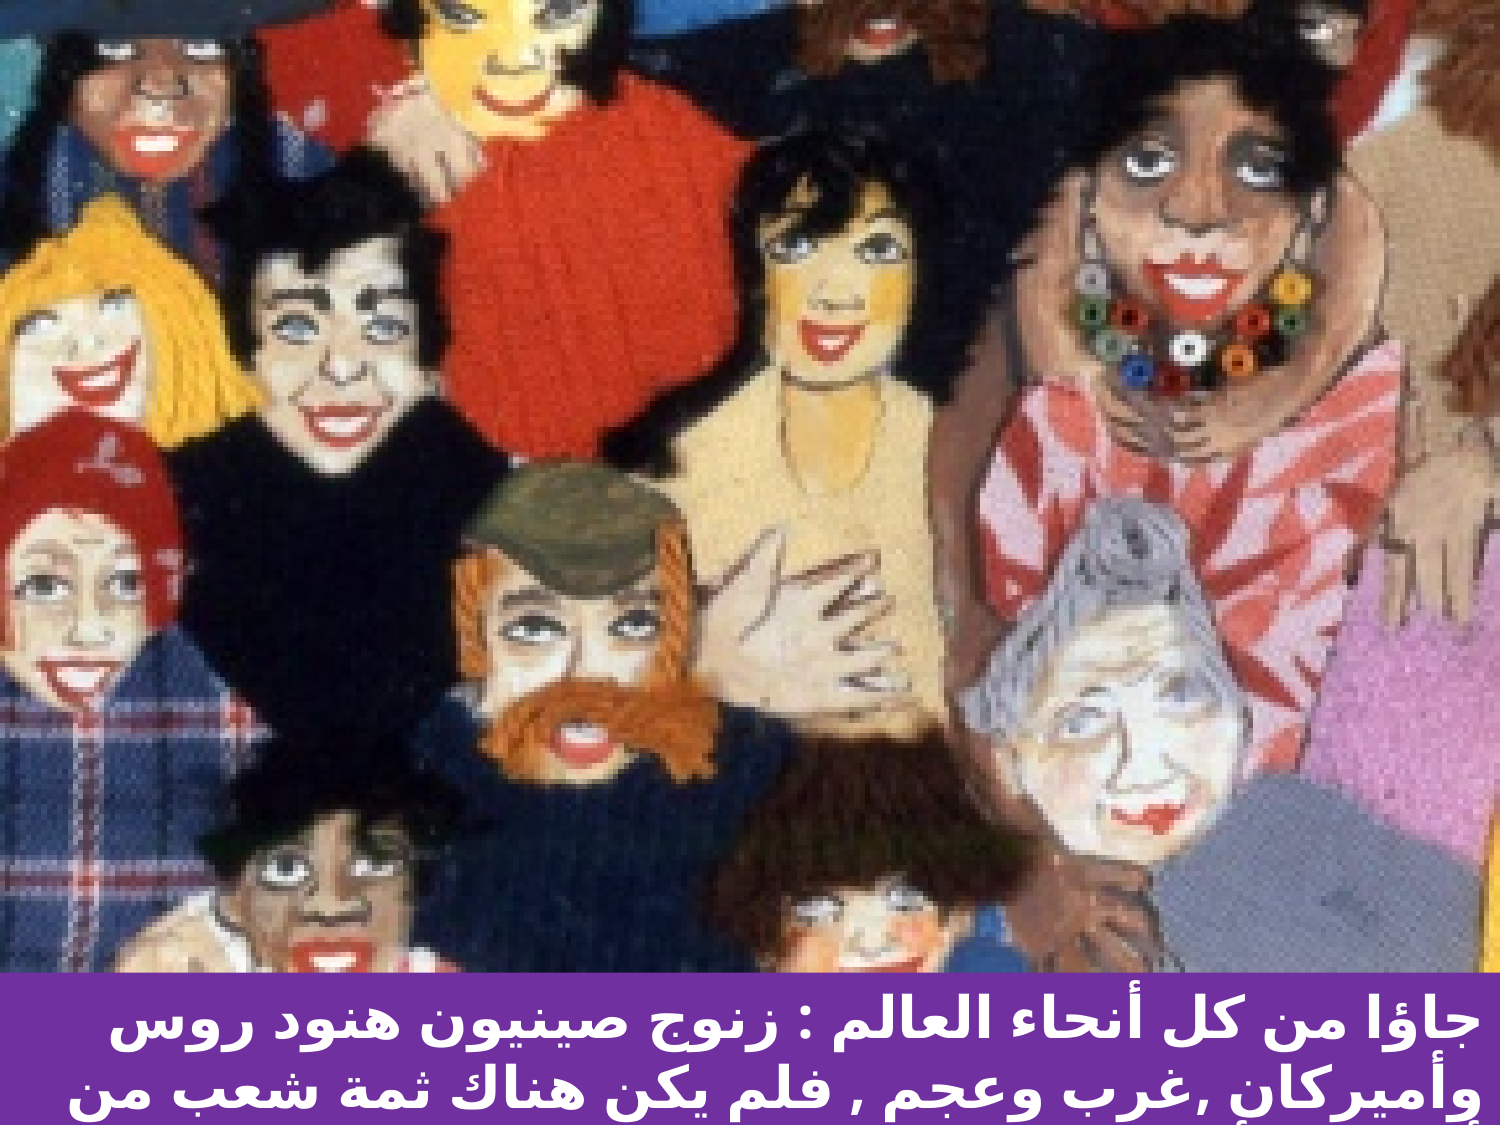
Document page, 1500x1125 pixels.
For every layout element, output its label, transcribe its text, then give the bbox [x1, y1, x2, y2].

text_box جاؤا من كل أنحاء العالم : زنوج صينيون هنود روس وأميركان ,غرب وعجم , فلم يكن هناك ثمة شعب من أي عرق أو ديانة الا ونزل الى الساحات . [0, 979, 1500, 1125]
picture [0, 0, 1500, 973]
